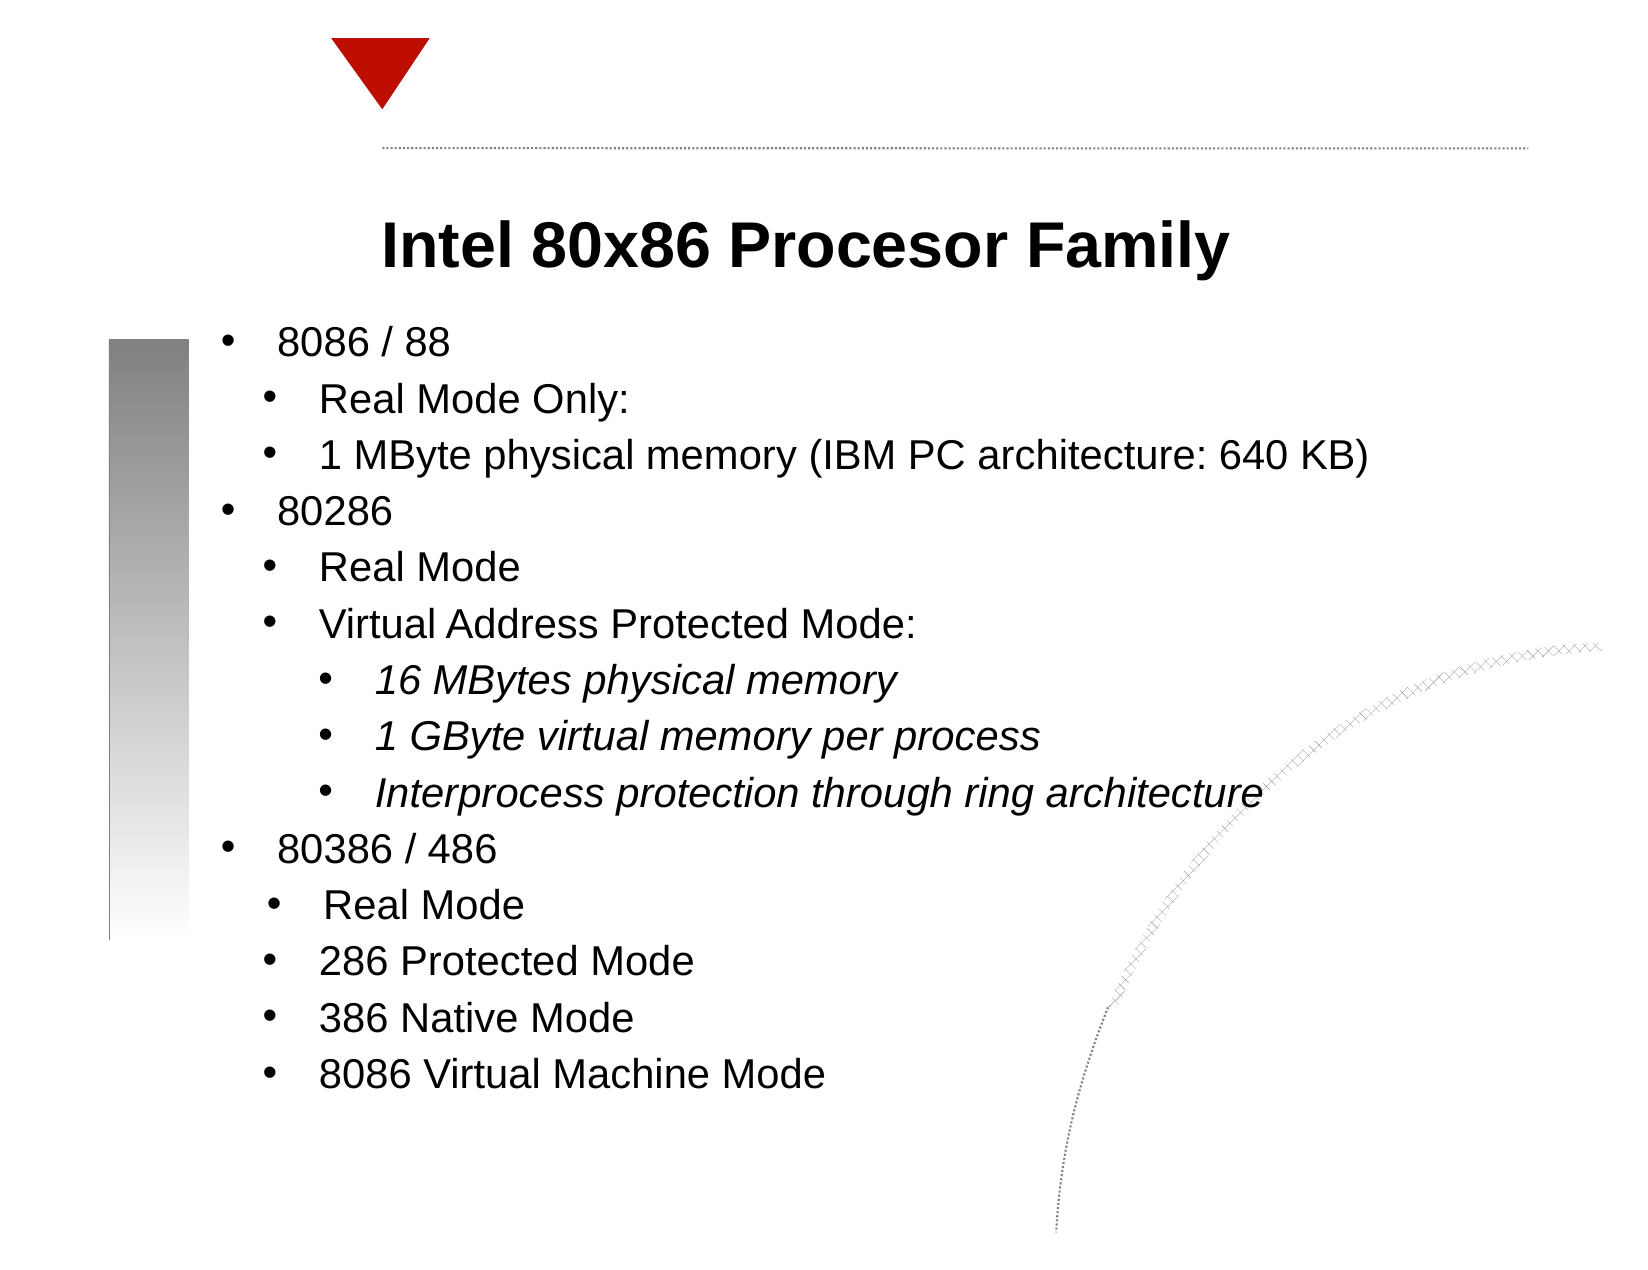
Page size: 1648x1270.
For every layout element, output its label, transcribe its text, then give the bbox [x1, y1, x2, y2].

text_box 8086 / 88 Real Mode Only: 1 MByte physical memory (IBM PC architecture: 640 KB) 80286 Real Mode Virtual Address Protected Mode: 16 MBytes physical memory 1 GByte virtual memory per process Interprocess protection through ring architecture 80386 / 486 Real Mode 286 Protected Mode 386 Native Mode 8086 Virtual Machine Mode [220, 315, 1526, 1097]
text_box Intel 80x86 Procesor Family [381, 202, 1533, 280]
